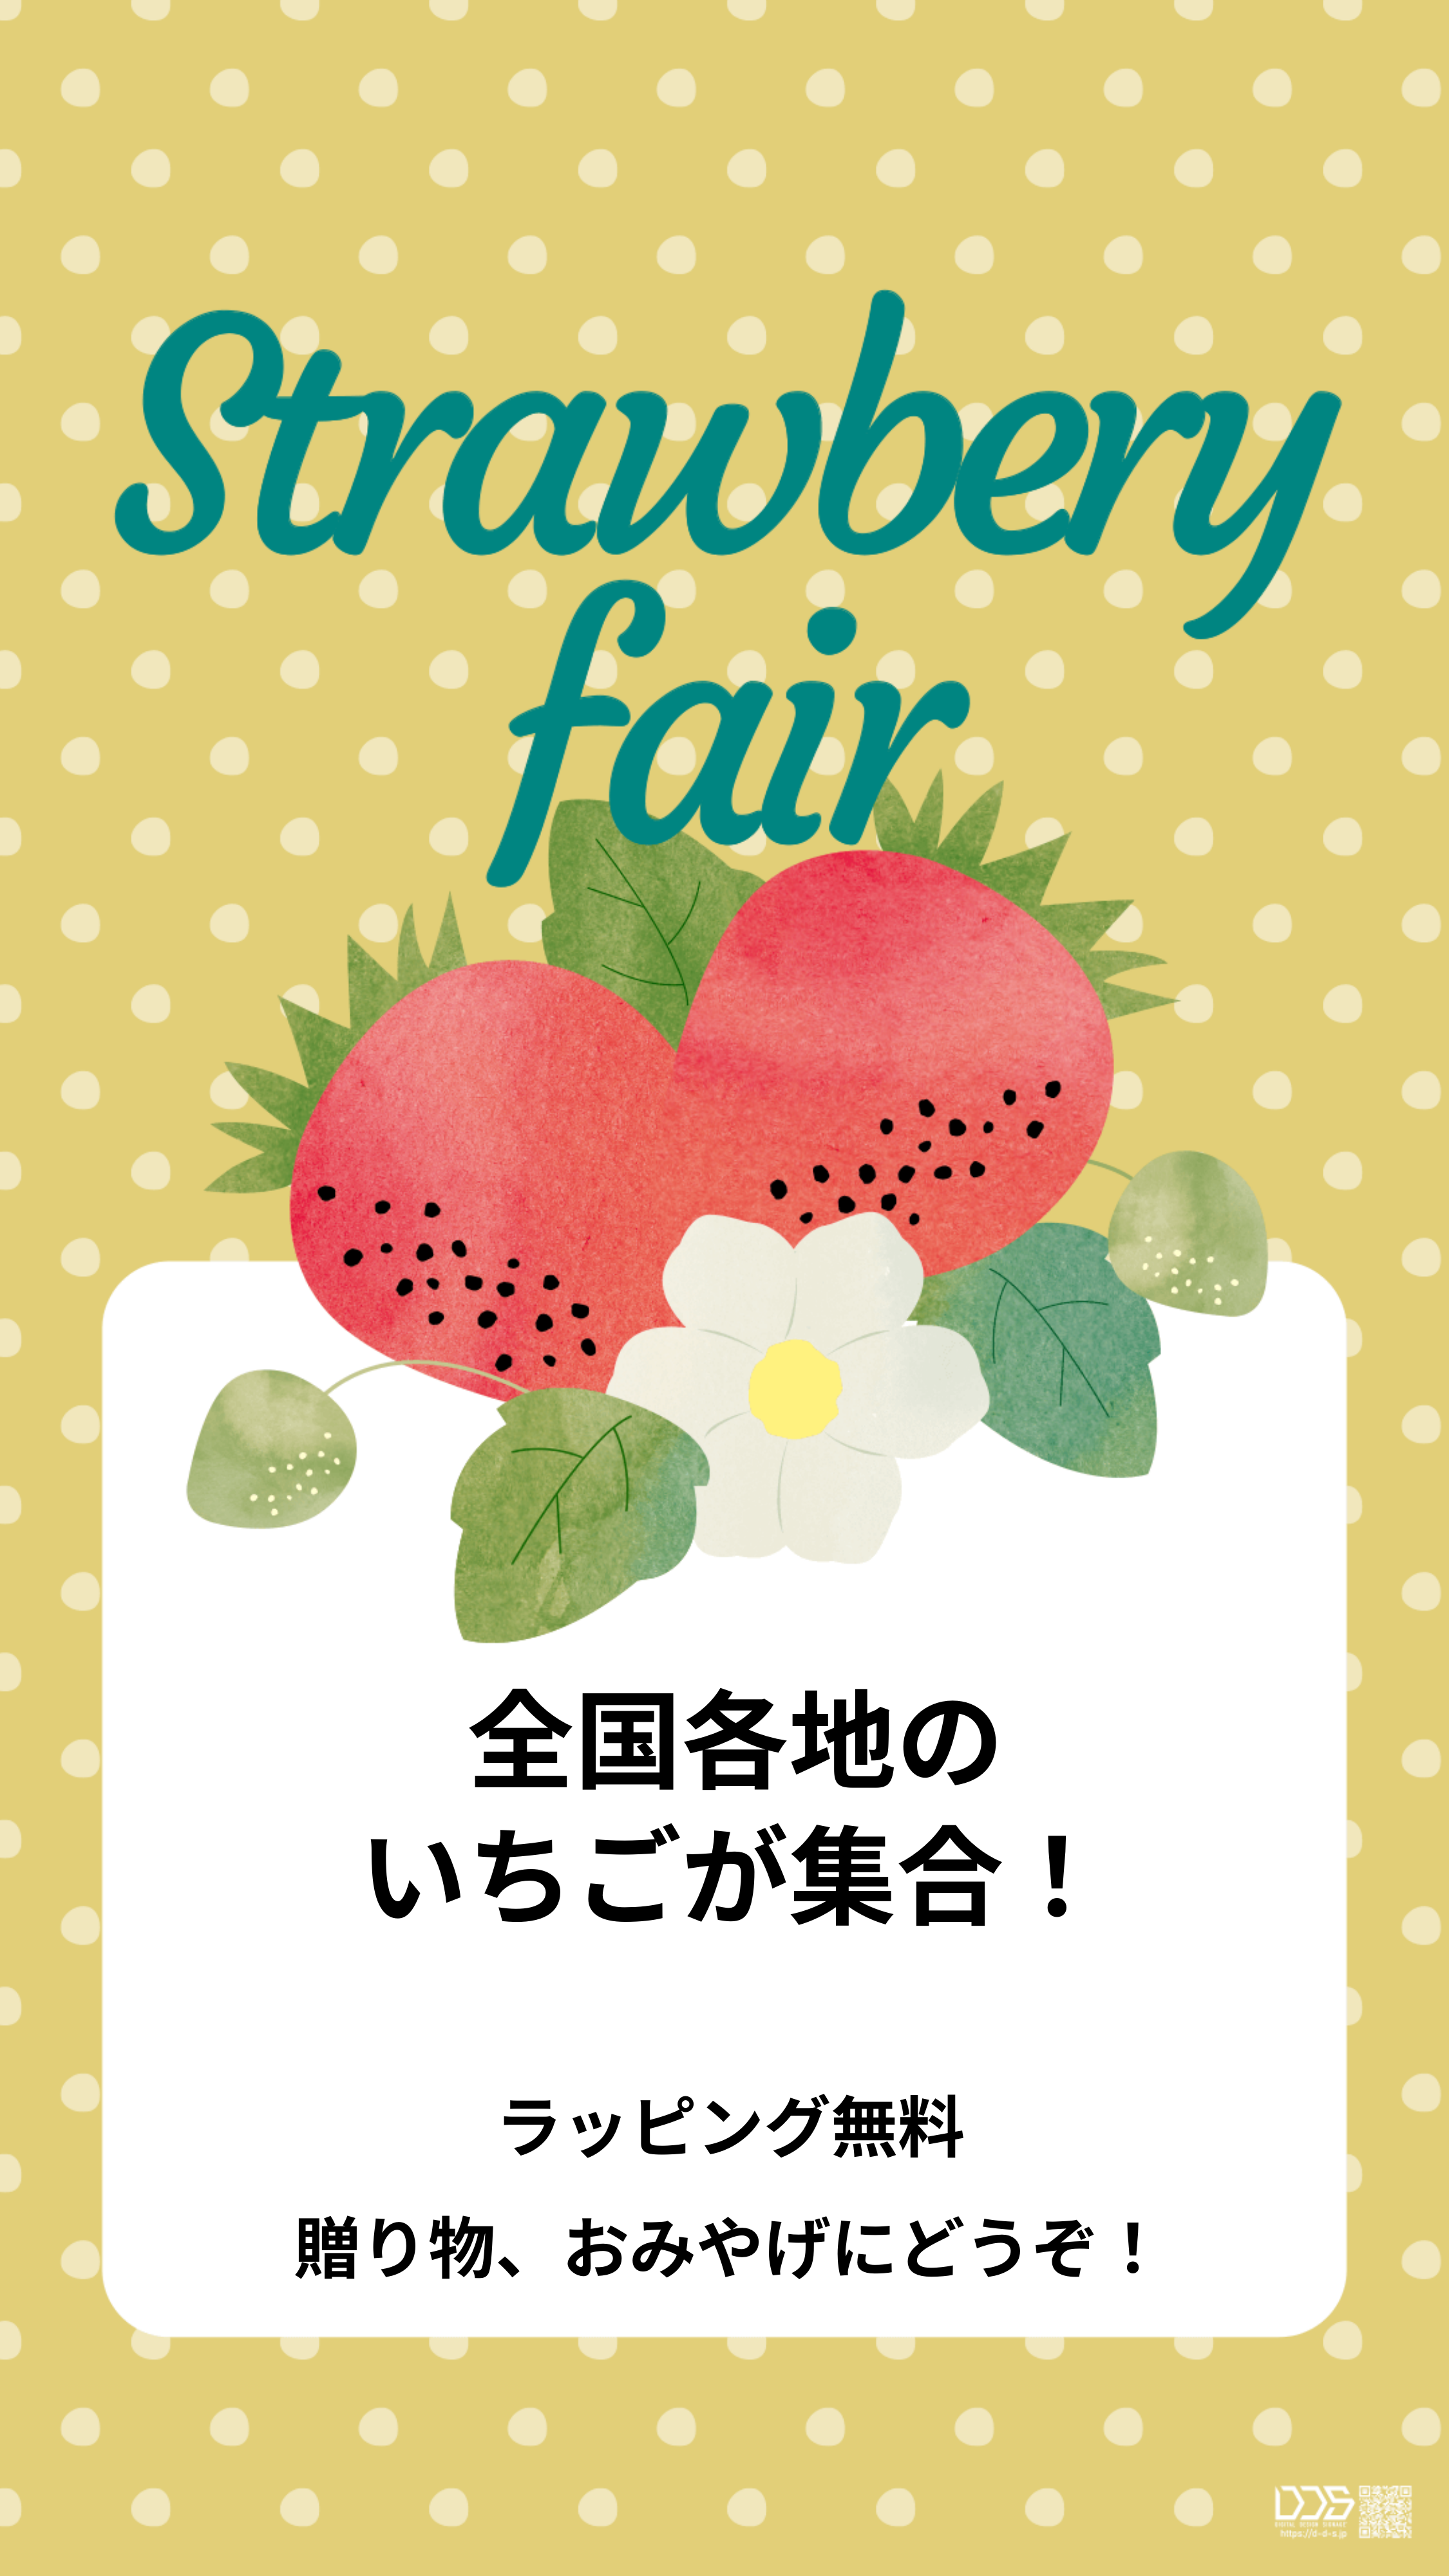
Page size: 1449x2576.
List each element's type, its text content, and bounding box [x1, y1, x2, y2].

picture [0, 0, 1449, 2576]
subtitle 全国各地の いちごが集合！ [31, 1682, 1441, 1788]
text_box ラッピング無料 贈り物、おみやげにどうぞ！ [134, 2040, 1327, 2412]
